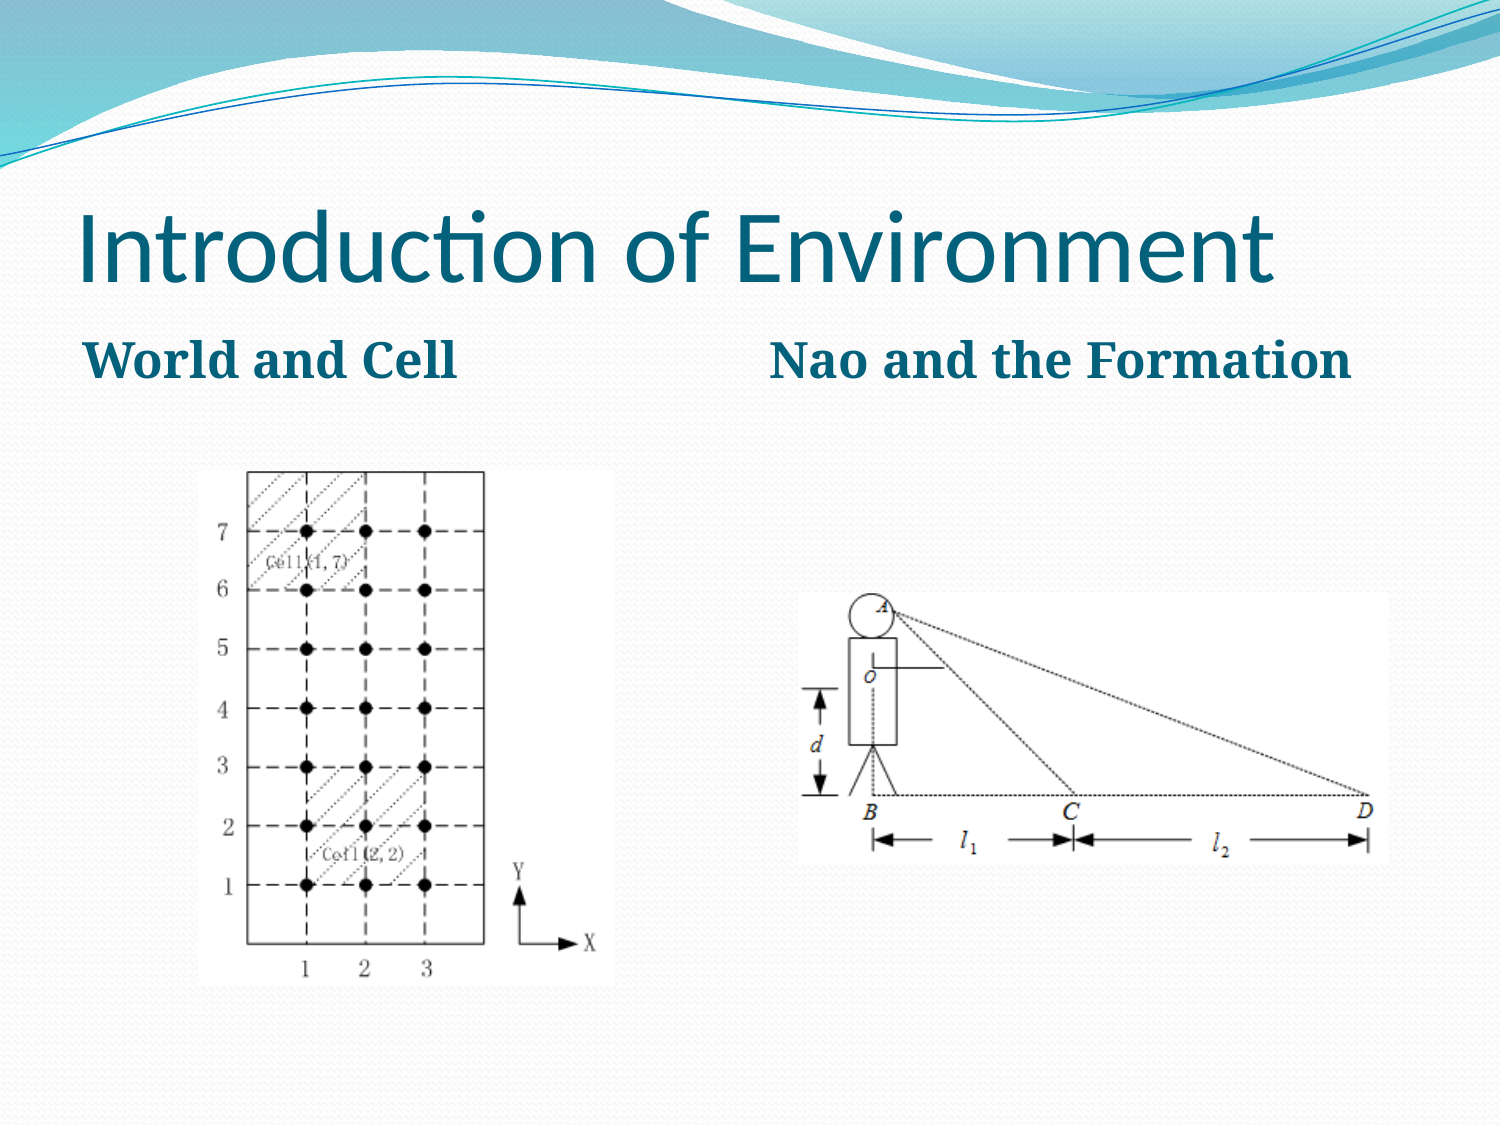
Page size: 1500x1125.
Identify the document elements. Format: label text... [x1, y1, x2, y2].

title Introduction of Environment [75, 115, 1425, 303]
list Nao and the Formation [761, 305, 1425, 413]
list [797, 592, 1390, 864]
list World and Cell [75, 304, 738, 413]
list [198, 469, 615, 987]
